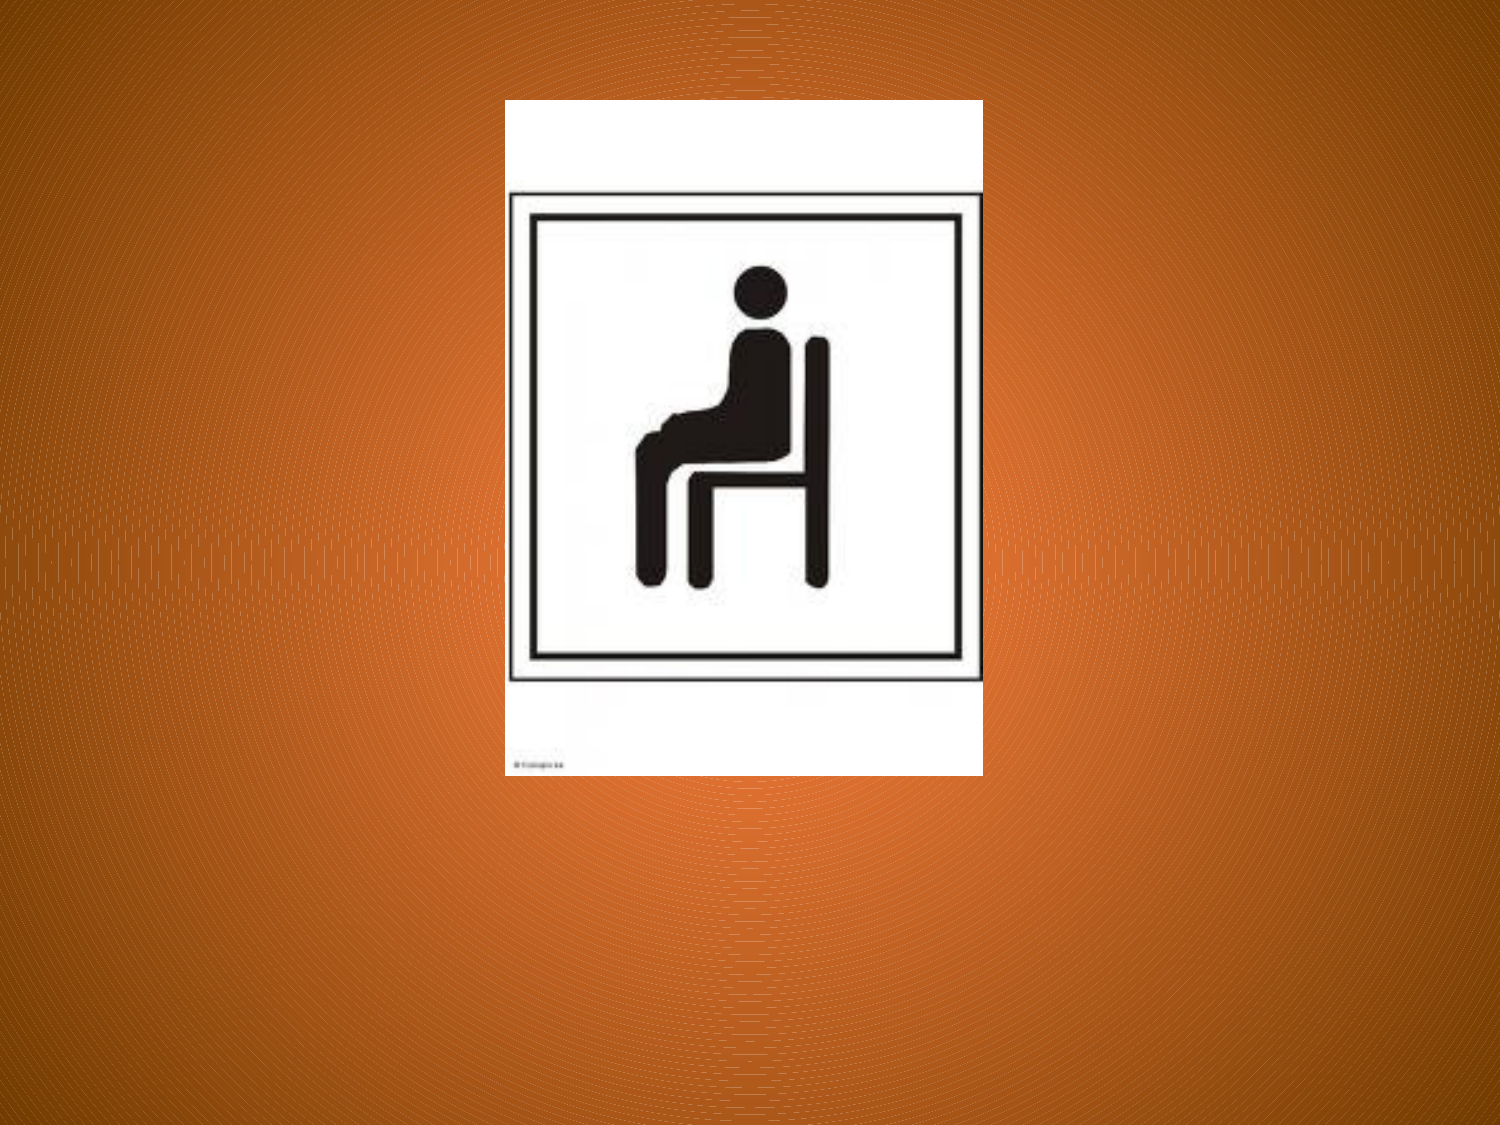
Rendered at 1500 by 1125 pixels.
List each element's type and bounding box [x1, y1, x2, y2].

picture [293, 100, 1195, 776]
